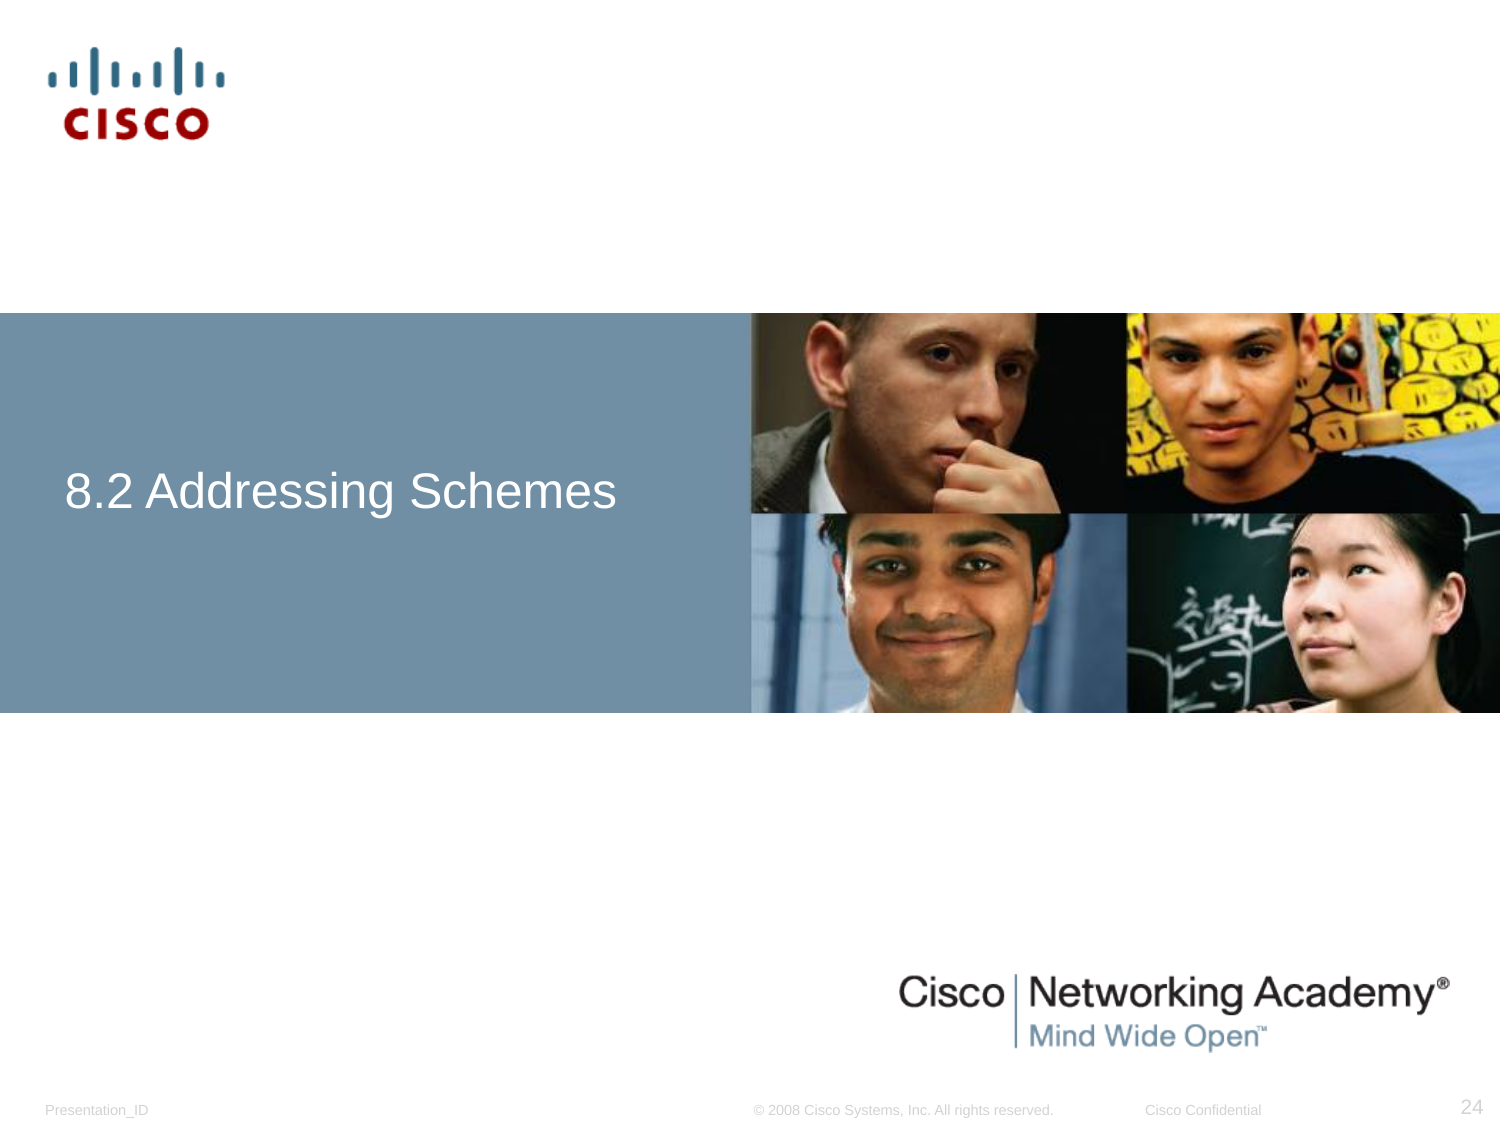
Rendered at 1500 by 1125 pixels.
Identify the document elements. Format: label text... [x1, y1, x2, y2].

picture [899, 974, 1450, 1053]
title 8.2 Addressing Schemes [51, 371, 684, 615]
picture [40, 19, 233, 168]
picture [0, 313, 1500, 713]
